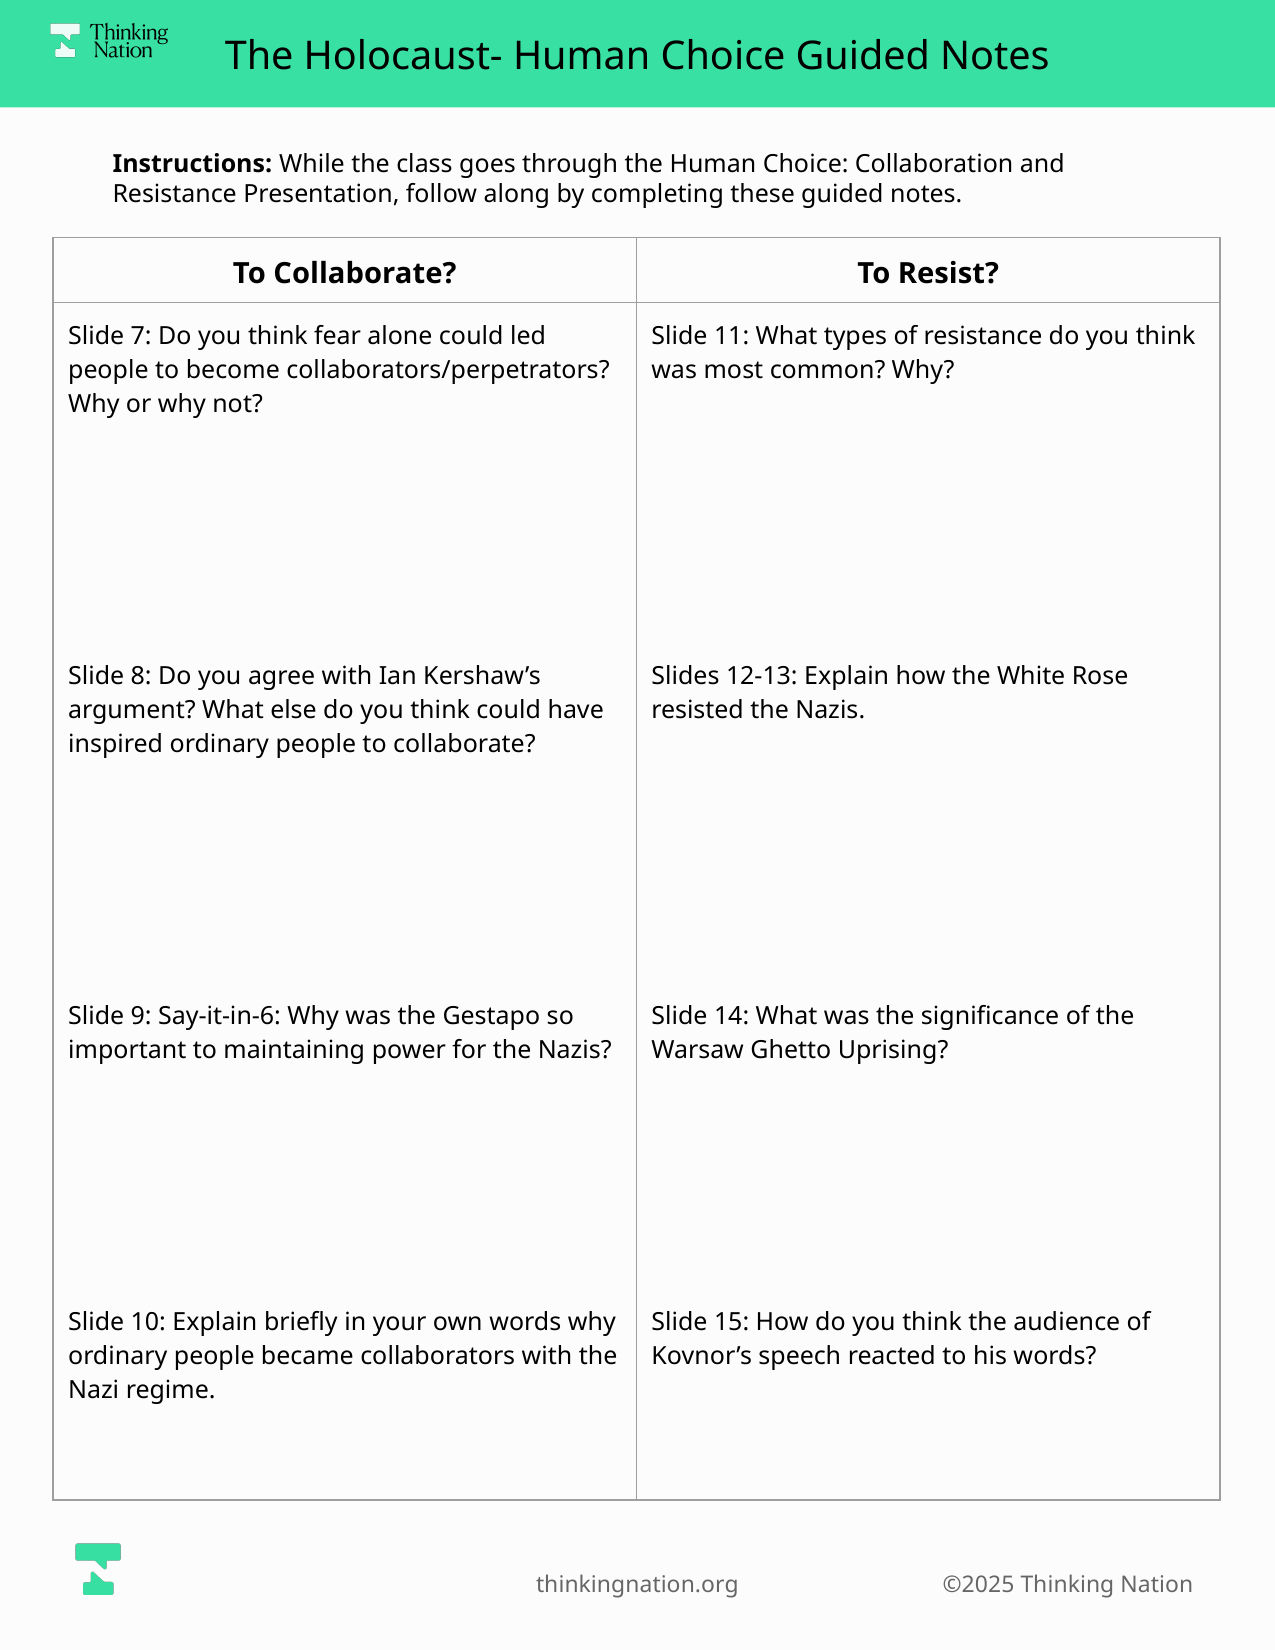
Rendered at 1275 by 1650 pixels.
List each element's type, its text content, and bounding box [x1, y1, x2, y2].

table_header To Collaborate? [54, 238, 636, 302]
table_header To Resist? [637, 238, 1219, 302]
text_box thinkingnation.org [486, 1553, 789, 1605]
picture [62, 1533, 134, 1605]
text_box ©2025 Thinking Nation [907, 1553, 1210, 1605]
text_box Instructions: While the class goes through the Human Choice: Collaboration and Resistance Presentation, follow along by completing these guided notes. [97, 132, 1178, 223]
table_cell Slide 7: Do you think fear alone could led people to become collaborators/perpetrators? Why or why not? Slide 8: Do you agree with Ian Kershaw’s argument? What else do you think could have inspired ordinary people to collaborate? Slide 9: Say-it-in-6: Why was the Gestapo so important to maintaining power for the Nazis? Slide 10: Explain briefly in your own words why ordinary people became collaborators with the Nazi regime. [54, 303, 636, 1499]
table_cell Slide 11: What types of resistance do you think was most common? Why? Slides 12-13: Explain how the White Rose resisted the Nazis. Slide 14: What was the significance of the Warsaw Ghetto Uprising? Slide 15: How do you think the audience of Kovnor’s speech reacted to his words? [637, 303, 1219, 1499]
text_box The Holocaust- Human Choice Guided Notes [0, 0, 1275, 108]
picture [36, 12, 172, 69]
